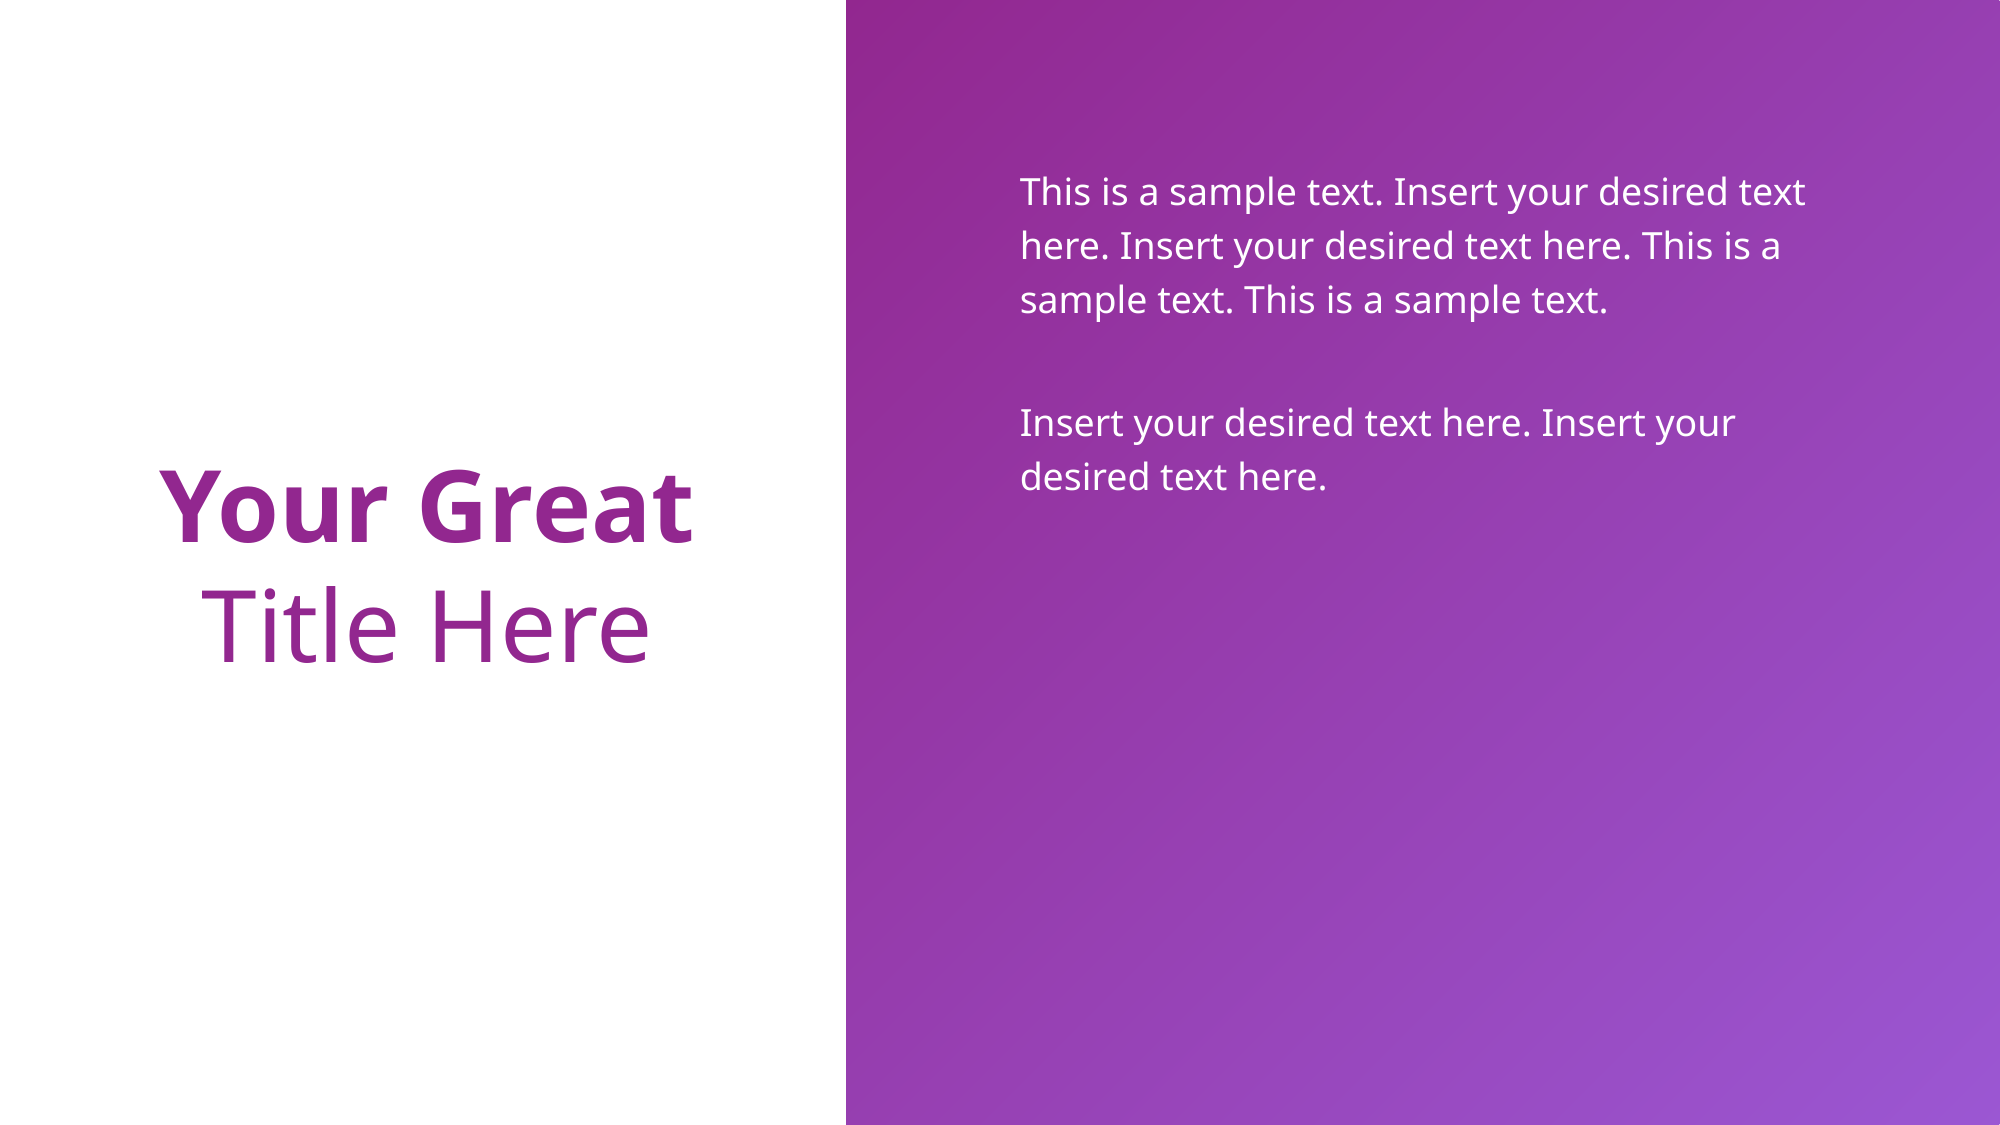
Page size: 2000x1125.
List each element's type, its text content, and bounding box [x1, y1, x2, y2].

list This is a sample text. Insert your desired text here. Insert your desired text here. This is a sample text. This is a sample text. Insert your desired text here. Insert your desired text here. [999, 148, 1851, 941]
list Your Great Title Here [131, 202, 725, 923]
